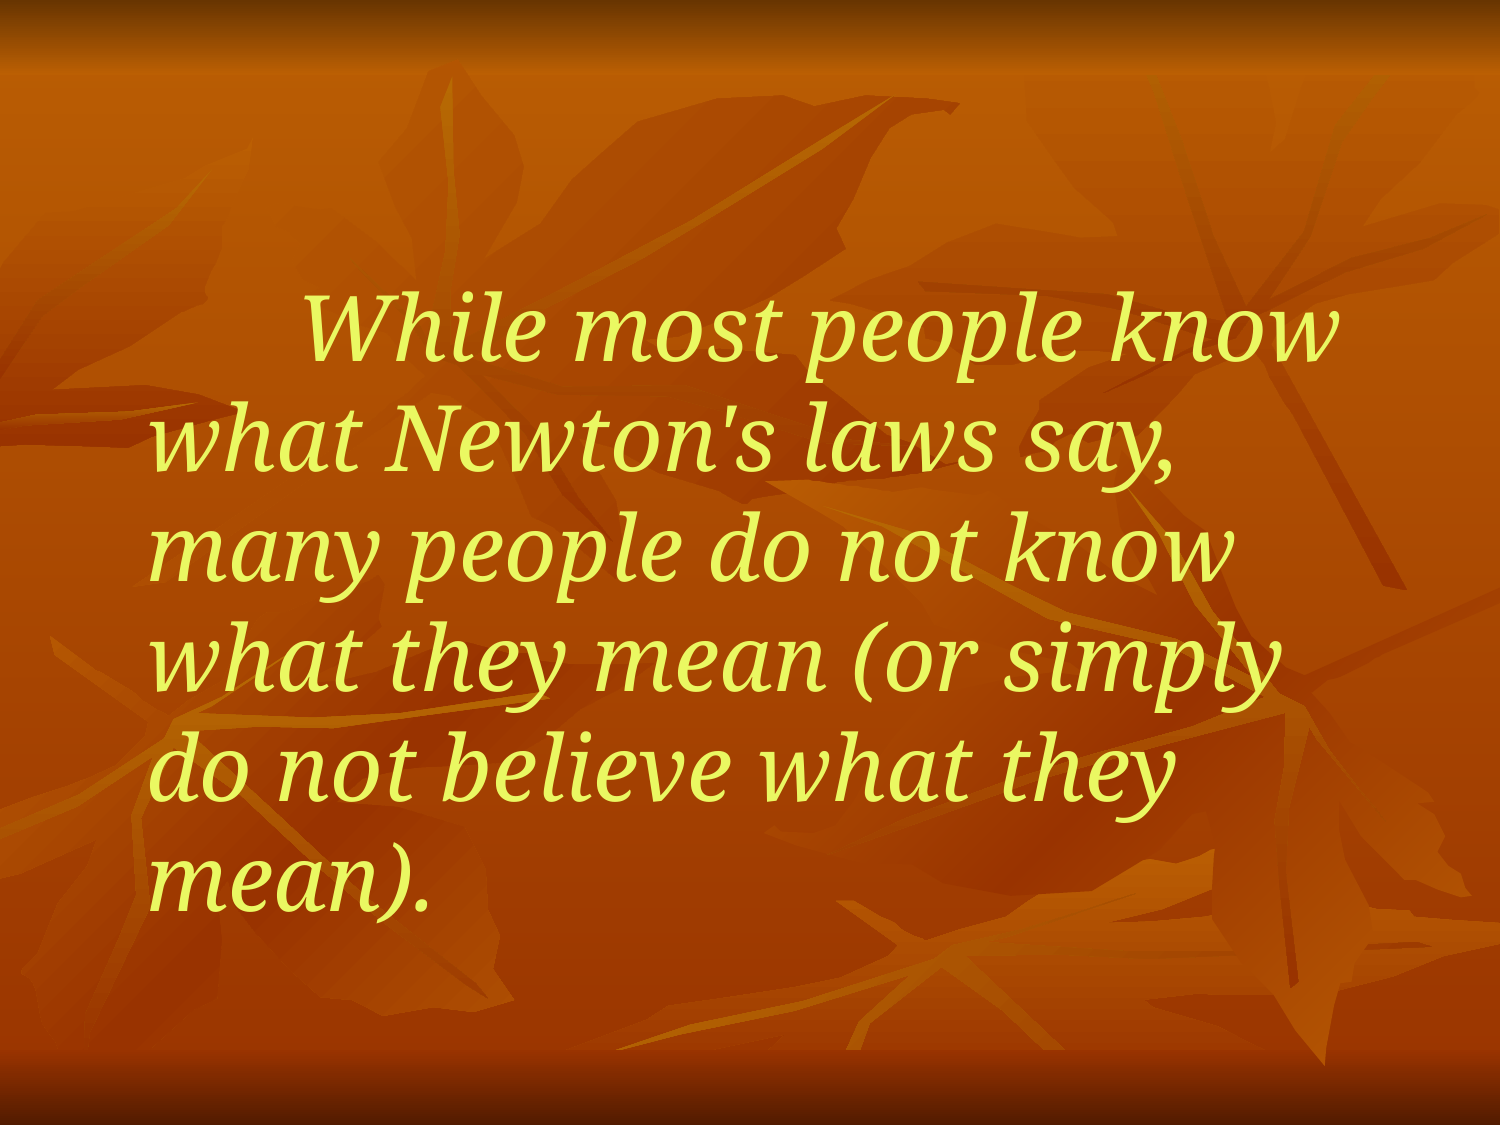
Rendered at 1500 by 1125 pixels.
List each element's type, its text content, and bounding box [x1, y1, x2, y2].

list While most people know what Newton's laws say, many people do not know what they mean (or simply do not believe what they mean). [74, 262, 1426, 1006]
